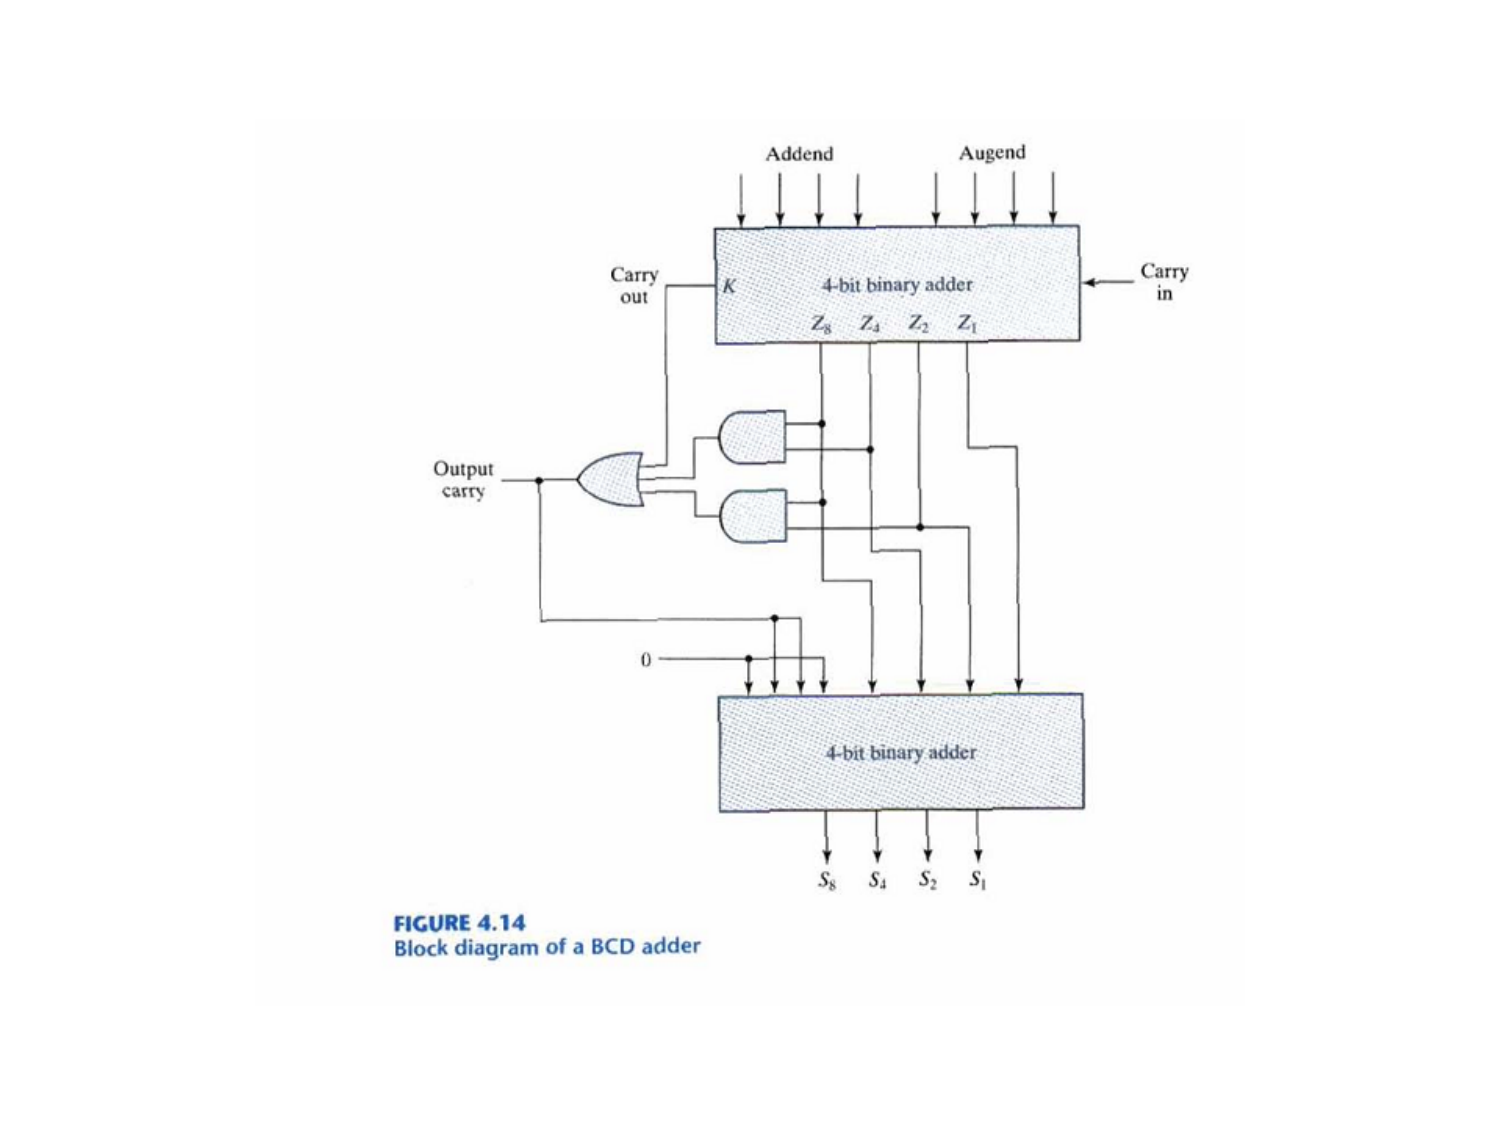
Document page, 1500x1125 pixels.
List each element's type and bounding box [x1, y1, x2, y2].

picture [255, 119, 1245, 1006]
